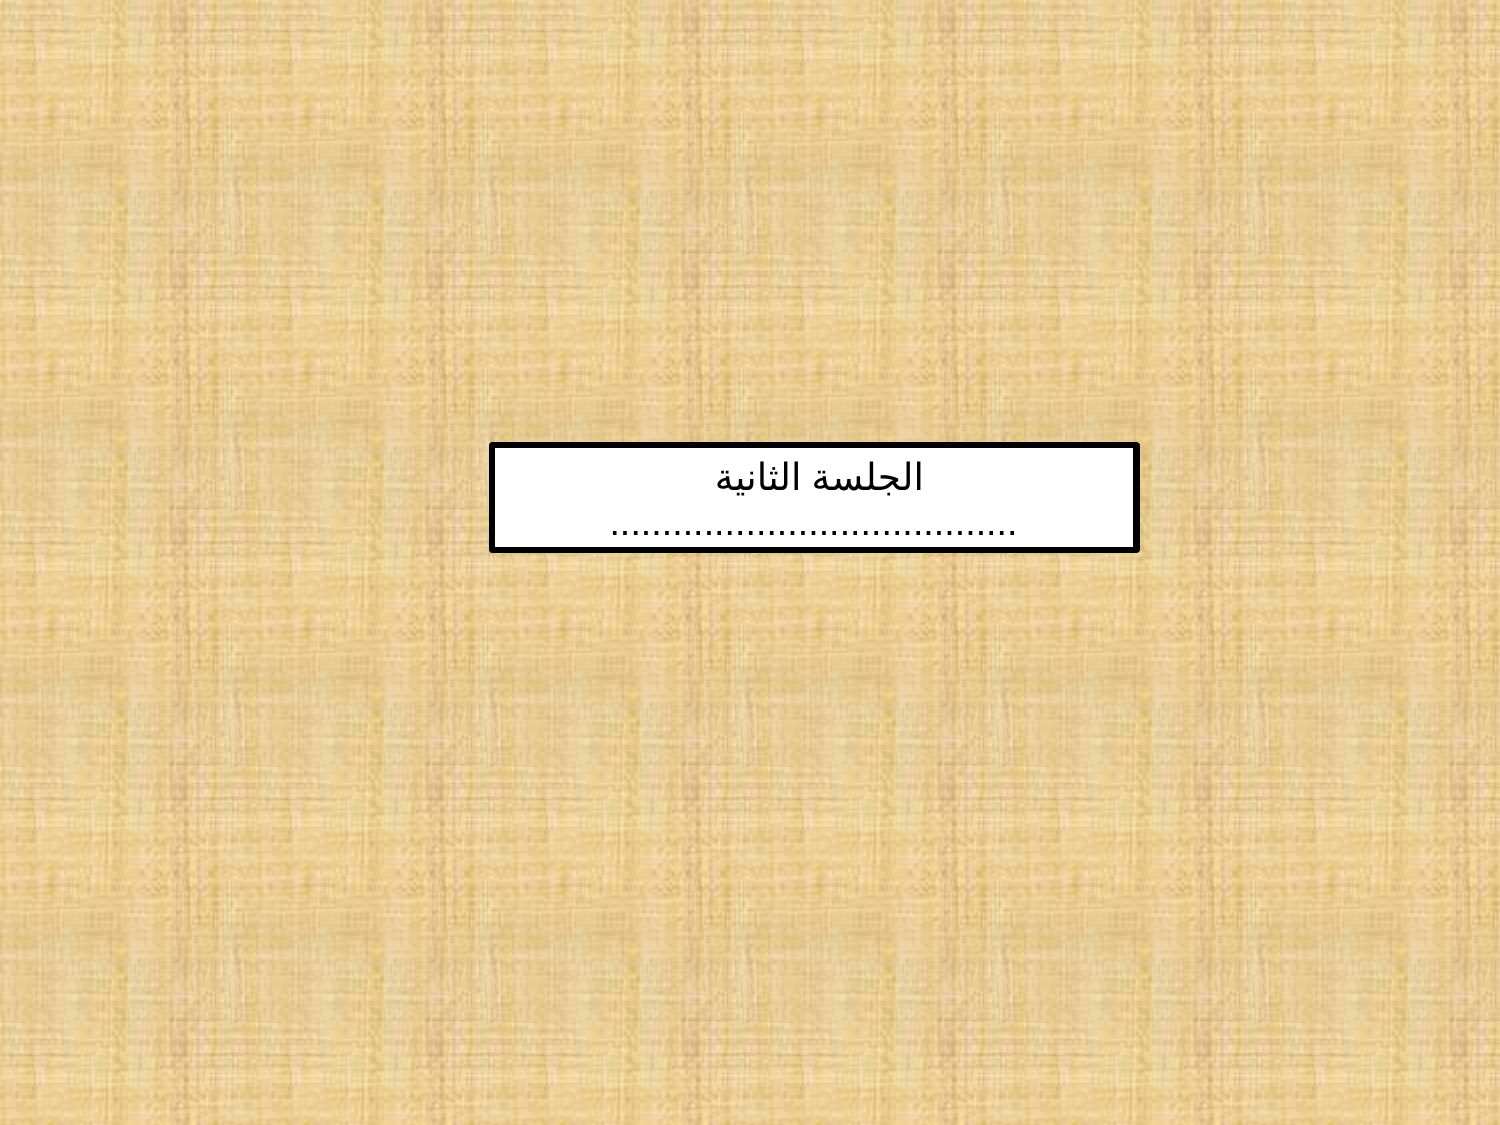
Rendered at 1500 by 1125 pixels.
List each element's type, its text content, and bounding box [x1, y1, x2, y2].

text_box الجلسة الثانية ....................................... [489, 442, 1140, 553]
picture [0, 0, 1500, 1125]
